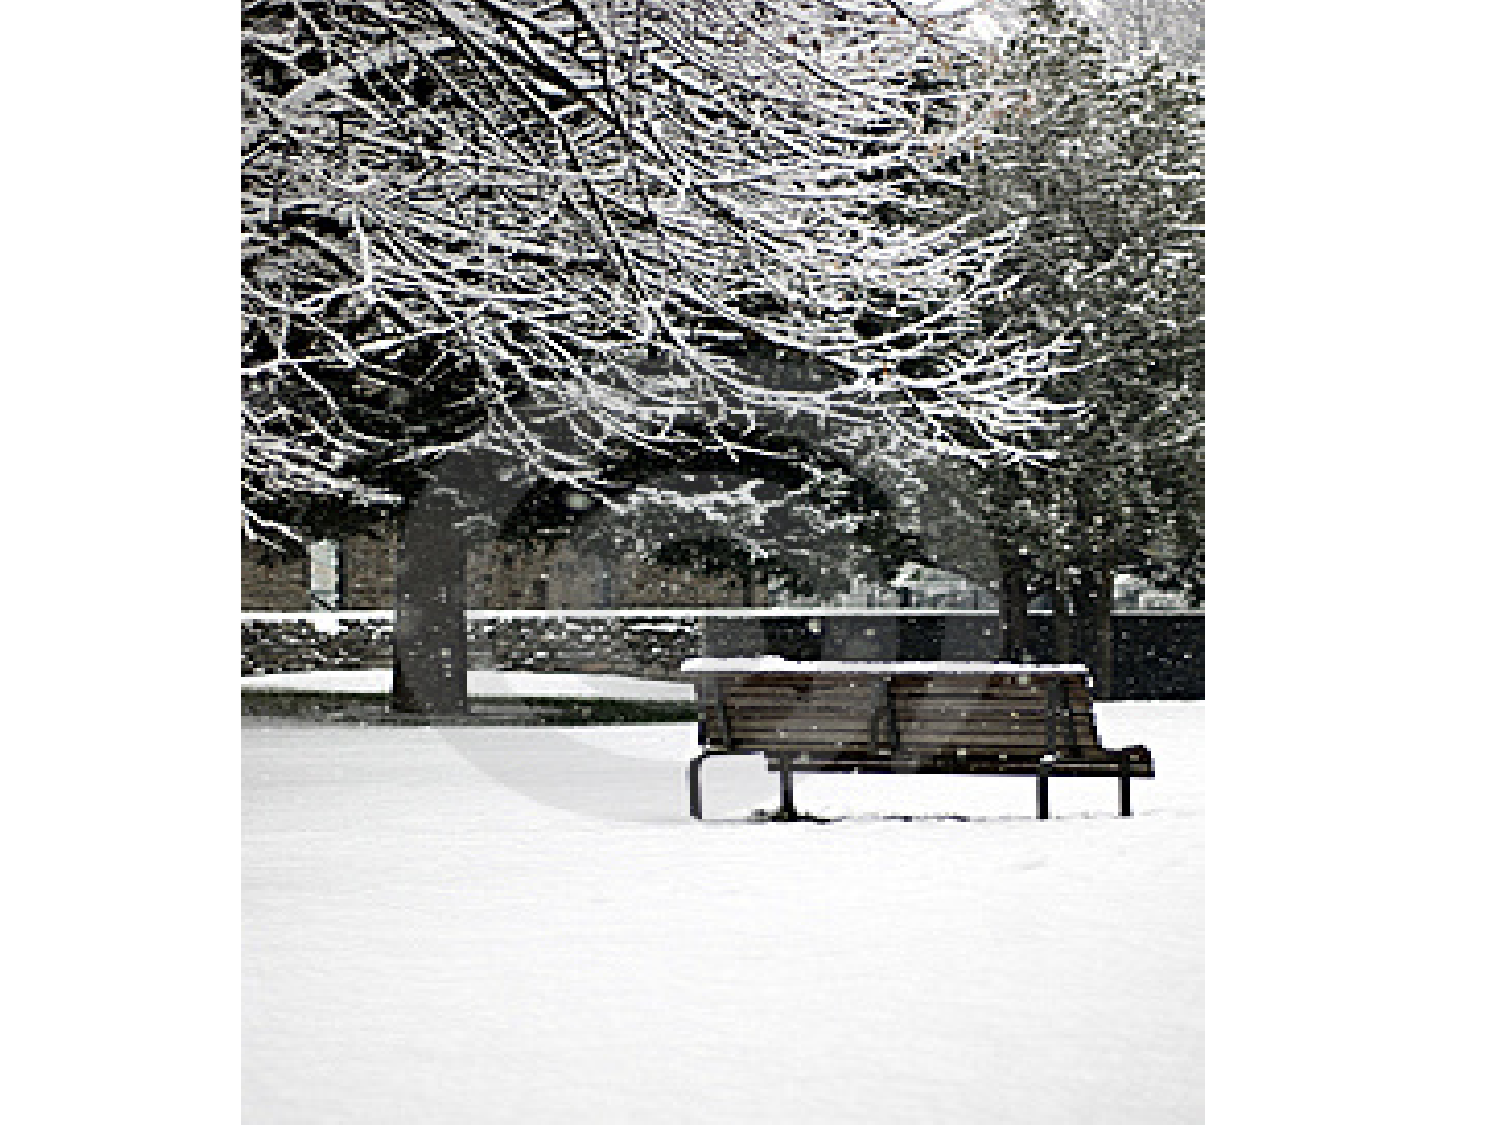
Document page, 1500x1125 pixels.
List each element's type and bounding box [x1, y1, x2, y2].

picture [240, 0, 1205, 1125]
